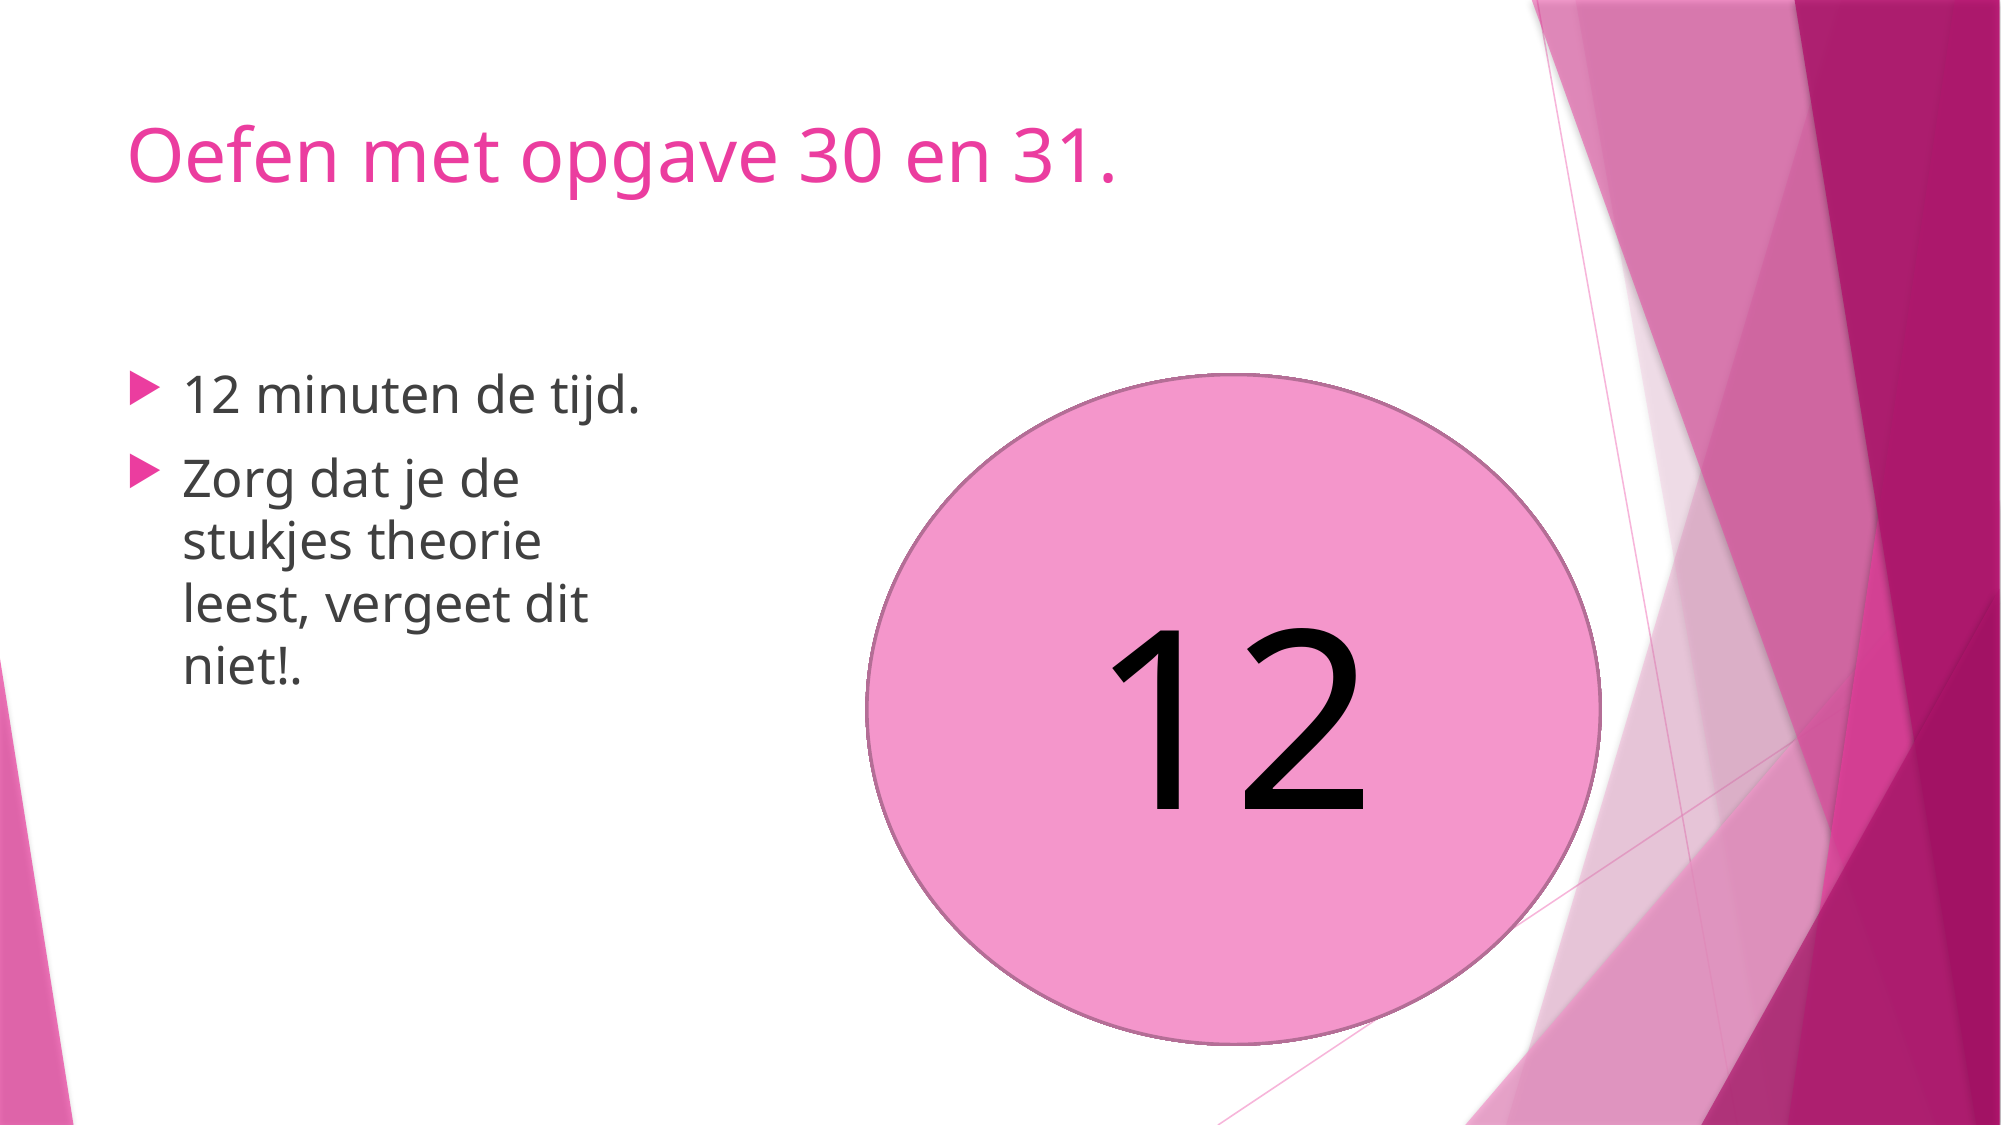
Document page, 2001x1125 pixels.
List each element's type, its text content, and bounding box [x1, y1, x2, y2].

list 12 minuten de tijd. Zorg dat je de stukjes theorie leest, vergeet dit niet!. [111, 354, 689, 960]
title Oefen met opgave 30 en 31. [111, 99, 1522, 317]
text_box 12 [865, 373, 1602, 1046]
